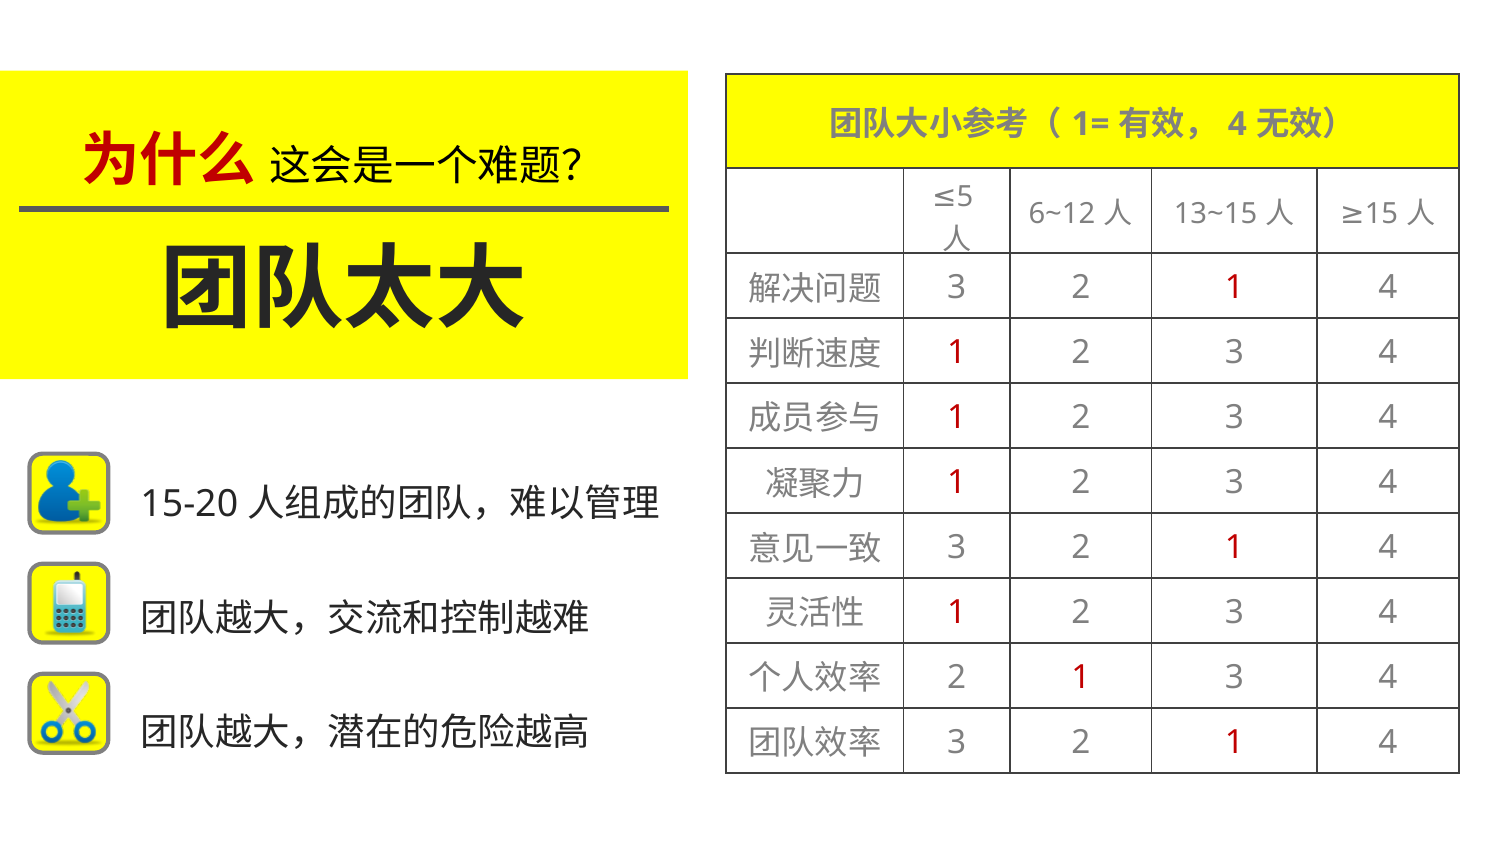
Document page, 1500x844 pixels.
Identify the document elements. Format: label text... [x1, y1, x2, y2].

table_cell 2 [1011, 579, 1151, 642]
table_cell 4 [1318, 319, 1458, 382]
table_cell 团队效率 [727, 709, 903, 772]
text_box 为什么 这会是一个难题？ [66, 114, 622, 200]
table_cell 4 [1318, 384, 1458, 447]
table_cell [727, 169, 903, 252]
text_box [29, 425, 715, 765]
table_cell 1 [904, 579, 1009, 642]
text_box 团队太大 [145, 220, 543, 346]
table_cell 3 [1152, 384, 1316, 447]
table_cell ≤5人 [904, 169, 1009, 252]
table_cell 2 [1011, 254, 1151, 317]
table_cell 解决问题 [727, 254, 903, 317]
table_cell 4 [1318, 579, 1458, 642]
table_cell 3 [904, 514, 1009, 577]
table_cell 2 [1011, 384, 1151, 447]
table_cell 3 [1152, 449, 1316, 512]
table_header 团队大小参考（1=有效，4无效） [727, 75, 1458, 167]
table_cell 1 [1152, 709, 1316, 772]
table_cell 1 [904, 319, 1009, 382]
table_cell 个人效率 [727, 644, 903, 707]
table_cell 4 [1318, 449, 1458, 512]
table_cell 凝聚力 [727, 449, 903, 512]
table_cell 1 [1011, 644, 1151, 707]
table_cell 6~12人 [1011, 169, 1151, 252]
table_cell 13~15人 [1152, 169, 1316, 252]
table_cell 判断速度 [727, 319, 903, 382]
table_cell 3 [904, 709, 1009, 772]
table_cell 成员参与 [727, 384, 903, 447]
table_cell 4 [1318, 254, 1458, 317]
table_cell 4 [1318, 514, 1458, 577]
table_cell 2 [1011, 449, 1151, 512]
table_cell 1 [1152, 514, 1316, 577]
table_cell 2 [1011, 709, 1151, 772]
text_box [0, 69, 690, 381]
table_cell 3 [1152, 644, 1316, 707]
table_cell 2 [1011, 319, 1151, 382]
table_cell 1 [1152, 254, 1316, 317]
table_cell 3 [1152, 319, 1316, 382]
table_cell 3 [904, 254, 1009, 317]
table_cell 4 [1318, 709, 1458, 772]
table_cell 2 [904, 644, 1009, 707]
table_cell 2 [1011, 514, 1151, 577]
table_cell 意见一致 [727, 514, 903, 577]
table_cell 灵活性 [727, 579, 903, 642]
table_cell 1 [904, 449, 1009, 512]
table_cell ≥15人 [1318, 169, 1458, 252]
table_cell 3 [1152, 579, 1316, 642]
table_cell 1 [904, 384, 1009, 447]
table_cell 4 [1318, 644, 1458, 707]
